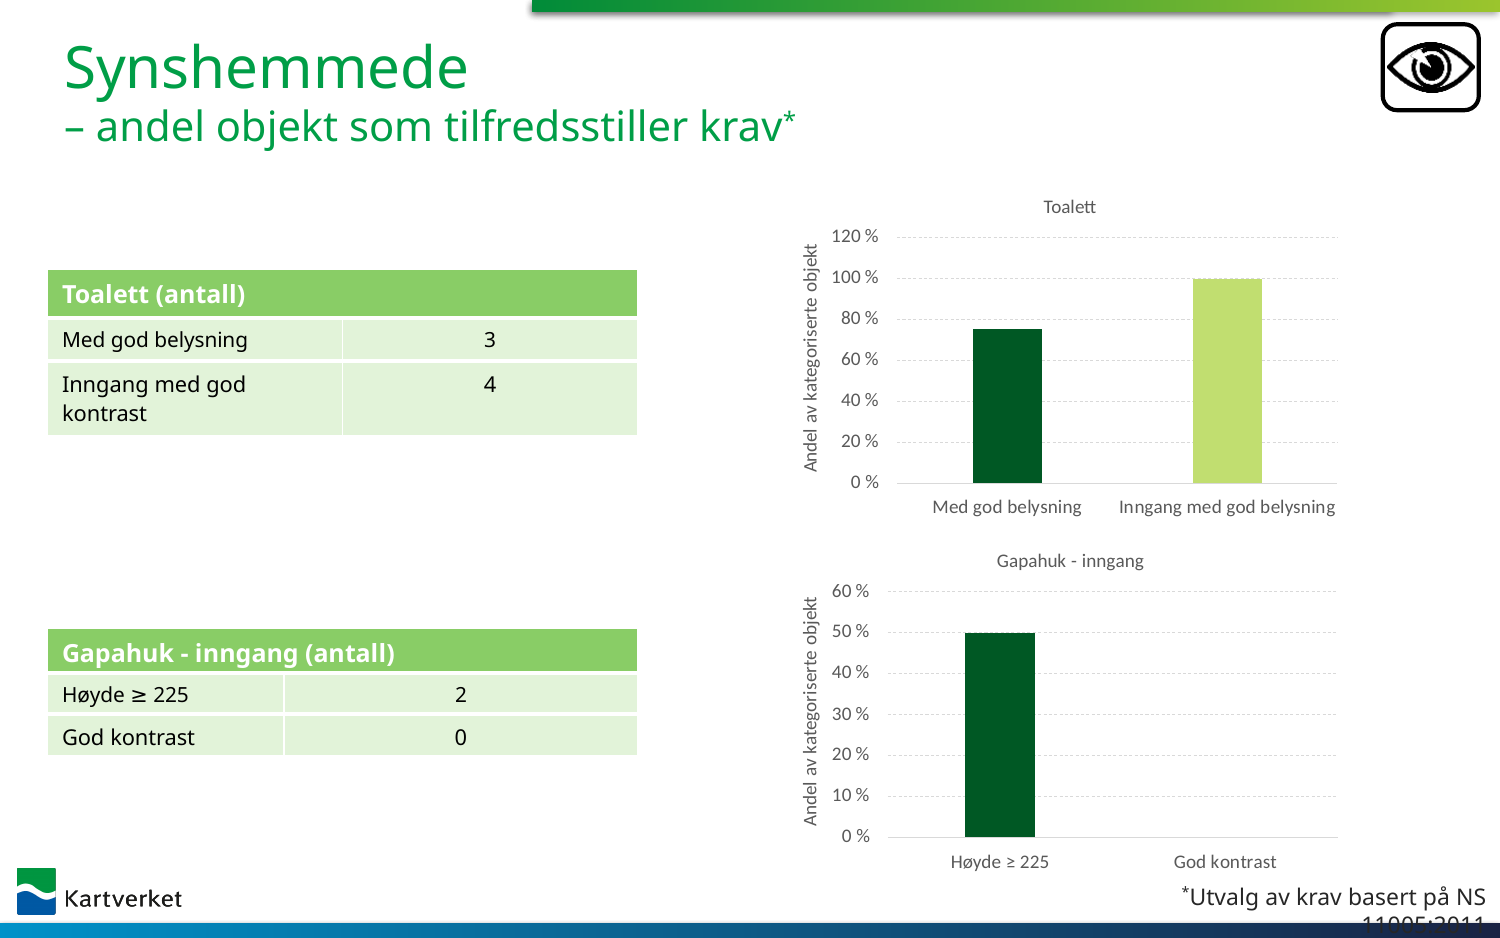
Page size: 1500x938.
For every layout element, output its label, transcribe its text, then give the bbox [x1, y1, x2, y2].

table_cell Inngang med god kontrast [48, 363, 342, 435]
table_cell God kontrast [48, 716, 283, 755]
table_header Gapahuk - inngang (antall) [48, 629, 637, 671]
table_cell 2 [285, 675, 637, 712]
picture [791, 541, 1349, 880]
table_cell 3 [343, 320, 637, 359]
table_header Toalett (antall) [48, 270, 637, 316]
table_cell Med god belysning [48, 320, 342, 359]
picture [791, 187, 1348, 526]
table_cell 4 [343, 363, 637, 435]
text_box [1382, 24, 1480, 111]
table_cell 0 [285, 716, 637, 755]
text_box *Utvalg av krav basert på NS 11005:2011 [1068, 873, 1500, 938]
table_cell Høyde ≥ 225 [48, 675, 283, 712]
text_box Synshemmede – andel objekt som tilfredsstiller krav* [49, 24, 1431, 158]
